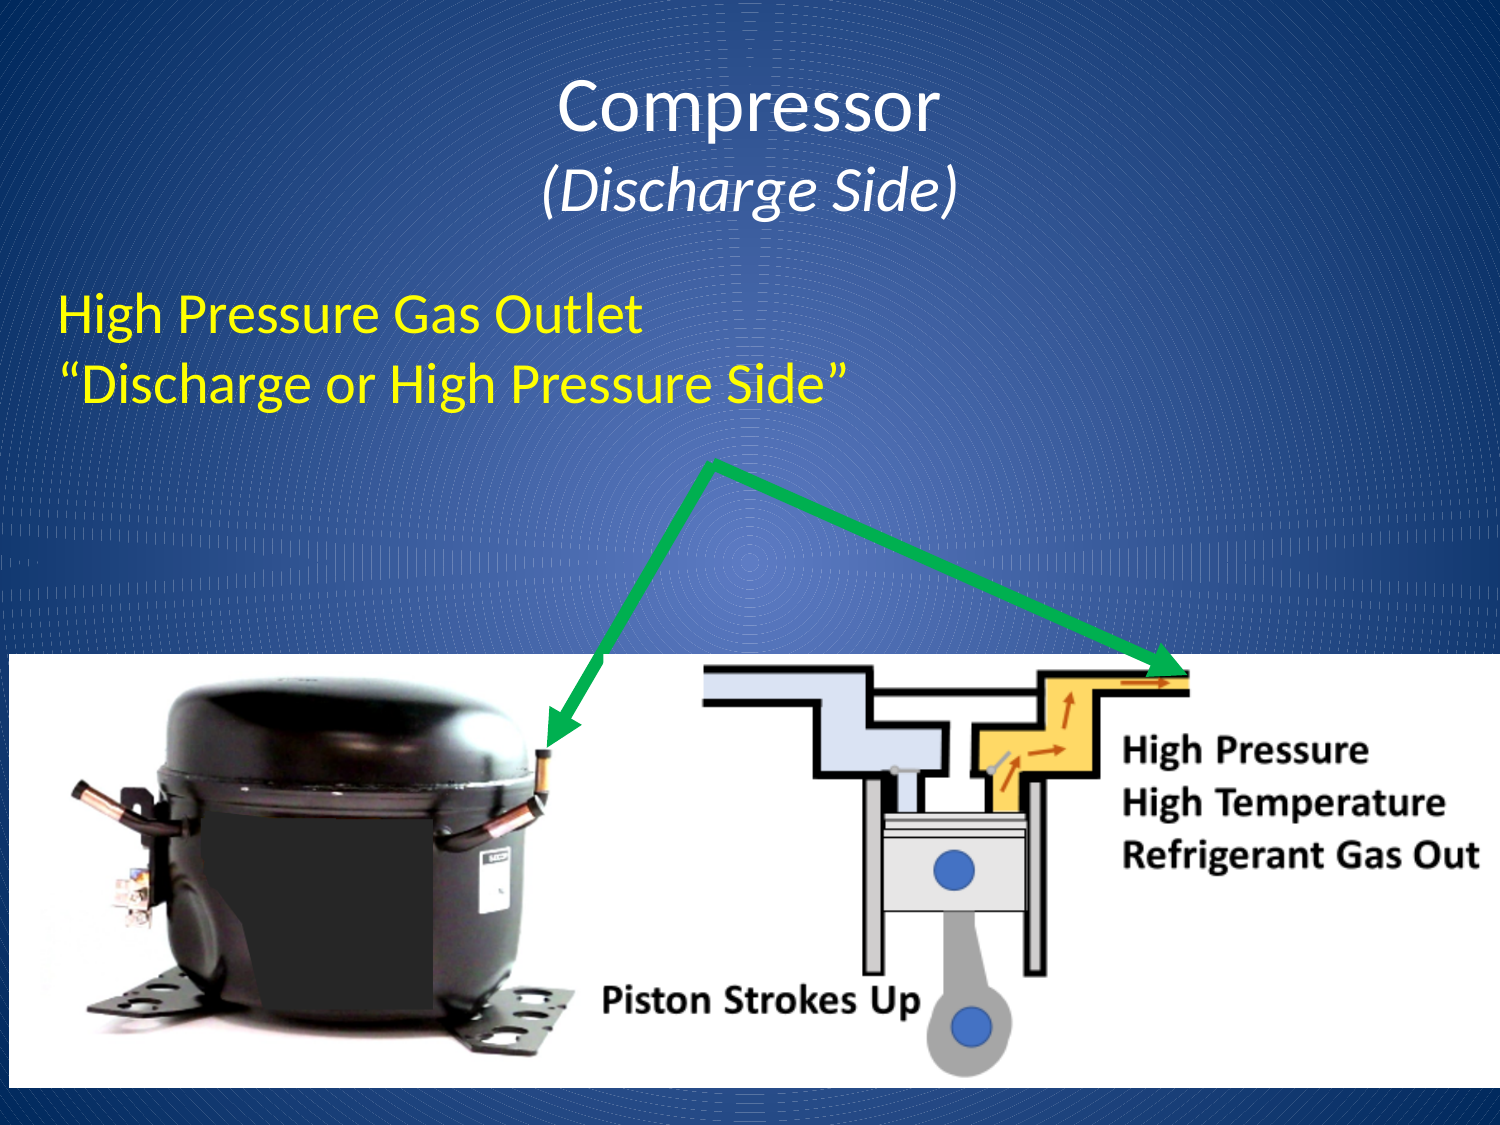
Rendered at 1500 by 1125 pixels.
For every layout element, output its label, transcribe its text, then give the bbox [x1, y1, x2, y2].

text_box High Pressure Gas Outlet “Discharge or High Pressure Side” [42, 267, 866, 423]
picture [9, 654, 1500, 1088]
title Compressor (Discharge Side) [75, 45, 1425, 233]
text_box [712, 463, 1188, 676]
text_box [546, 463, 710, 749]
